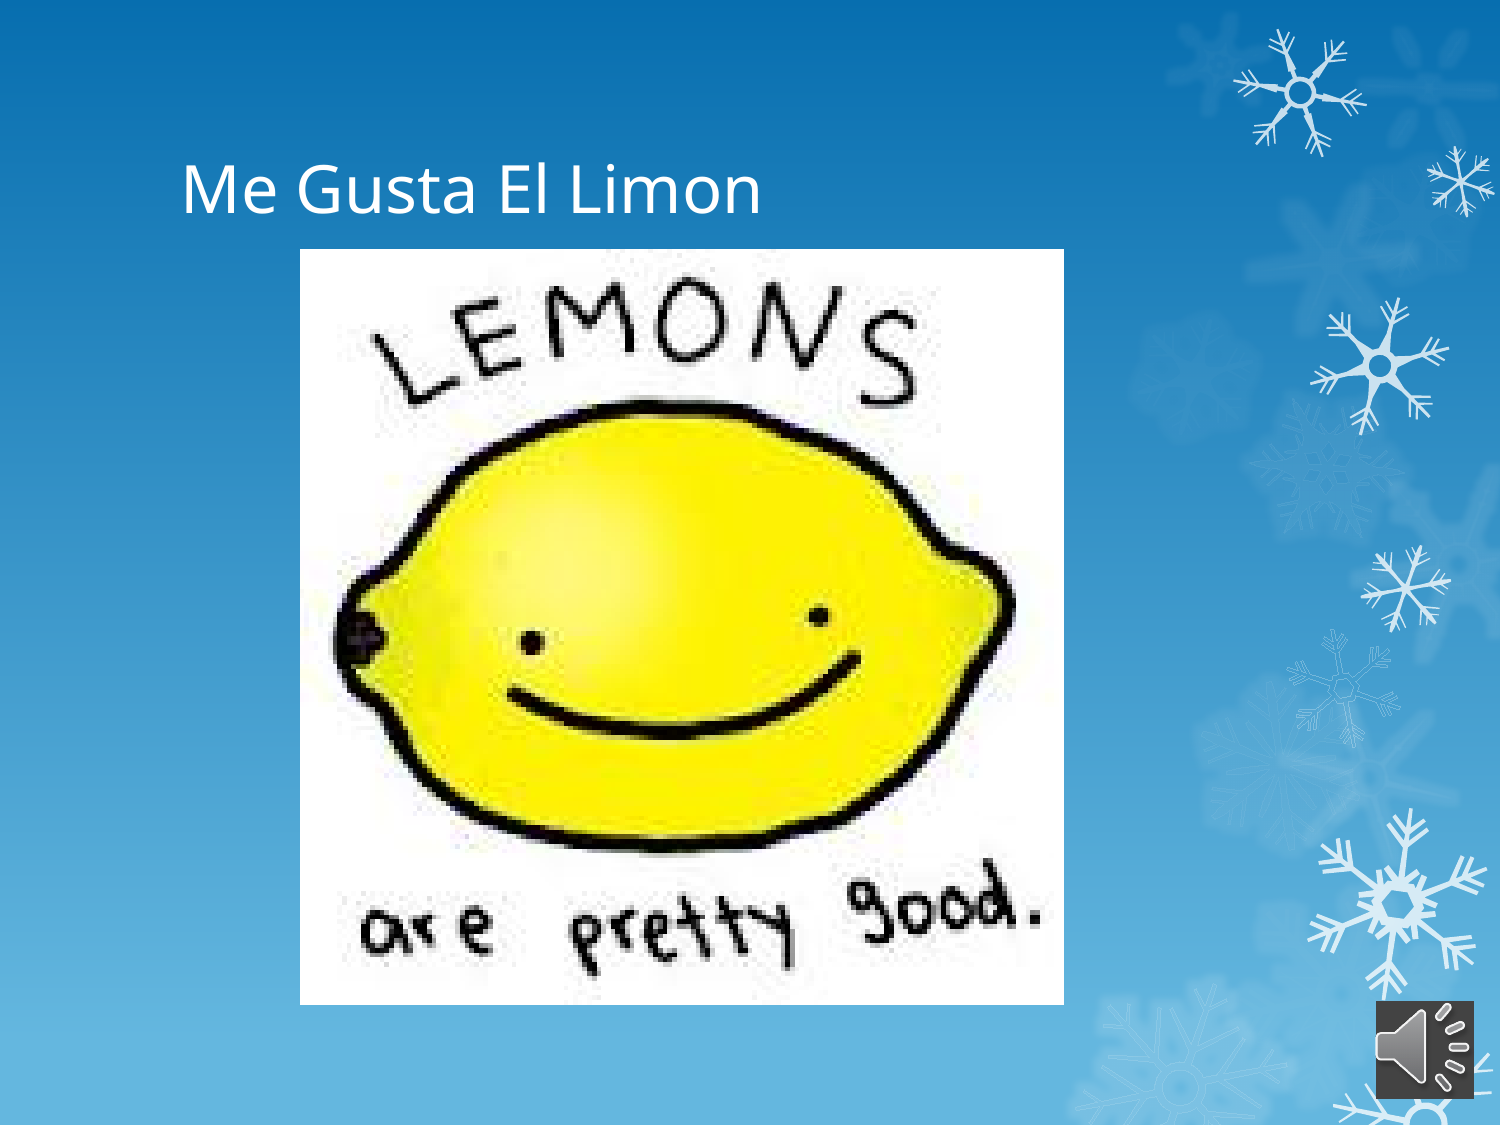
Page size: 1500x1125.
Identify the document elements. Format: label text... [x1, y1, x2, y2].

title Me Gusta El Limon [165, 110, 1335, 263]
picture [299, 249, 1065, 1005]
picture [1374, 999, 1476, 1101]
